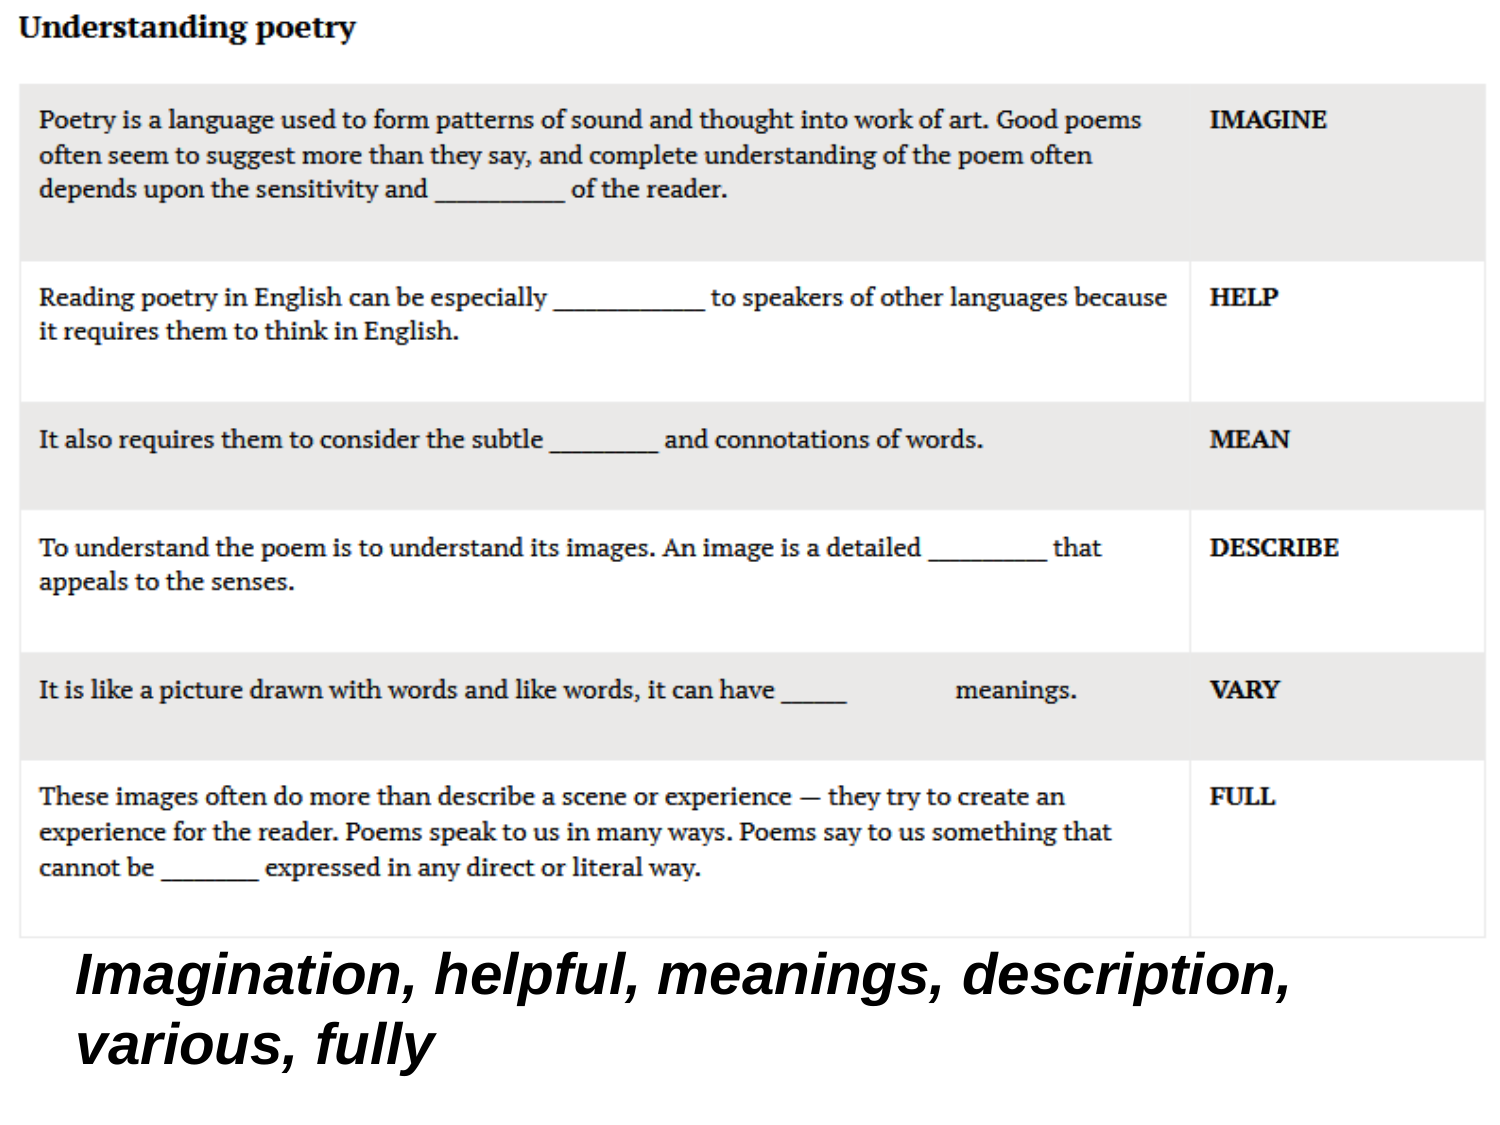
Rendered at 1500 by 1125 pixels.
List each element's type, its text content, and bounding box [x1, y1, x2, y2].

text_box Imagination, helpful, meanings, description, various, fully [60, 952, 1467, 1084]
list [4, 0, 1500, 944]
